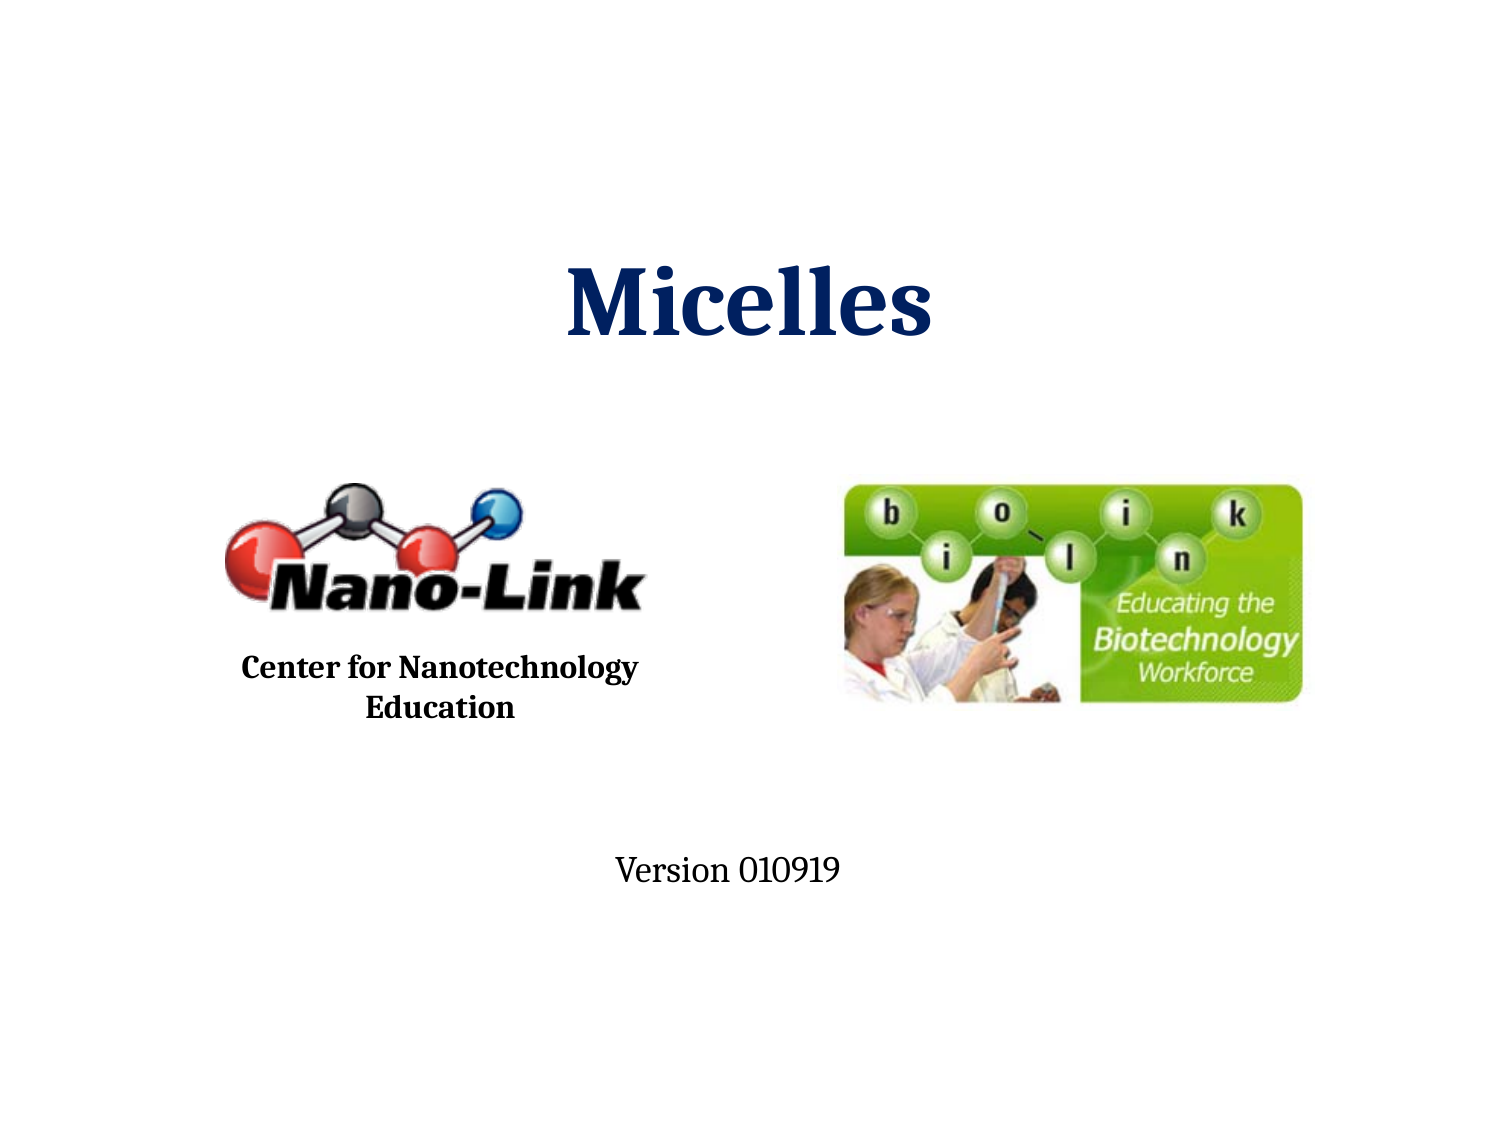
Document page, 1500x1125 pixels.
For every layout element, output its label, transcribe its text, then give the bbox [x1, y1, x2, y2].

title Micelles [112, 174, 1388, 417]
subtitle Center for Nanotechnology Education [153, 637, 729, 788]
picture [837, 474, 1315, 711]
picture [224, 482, 657, 621]
text_box Version 010919 [440, 837, 1016, 988]
